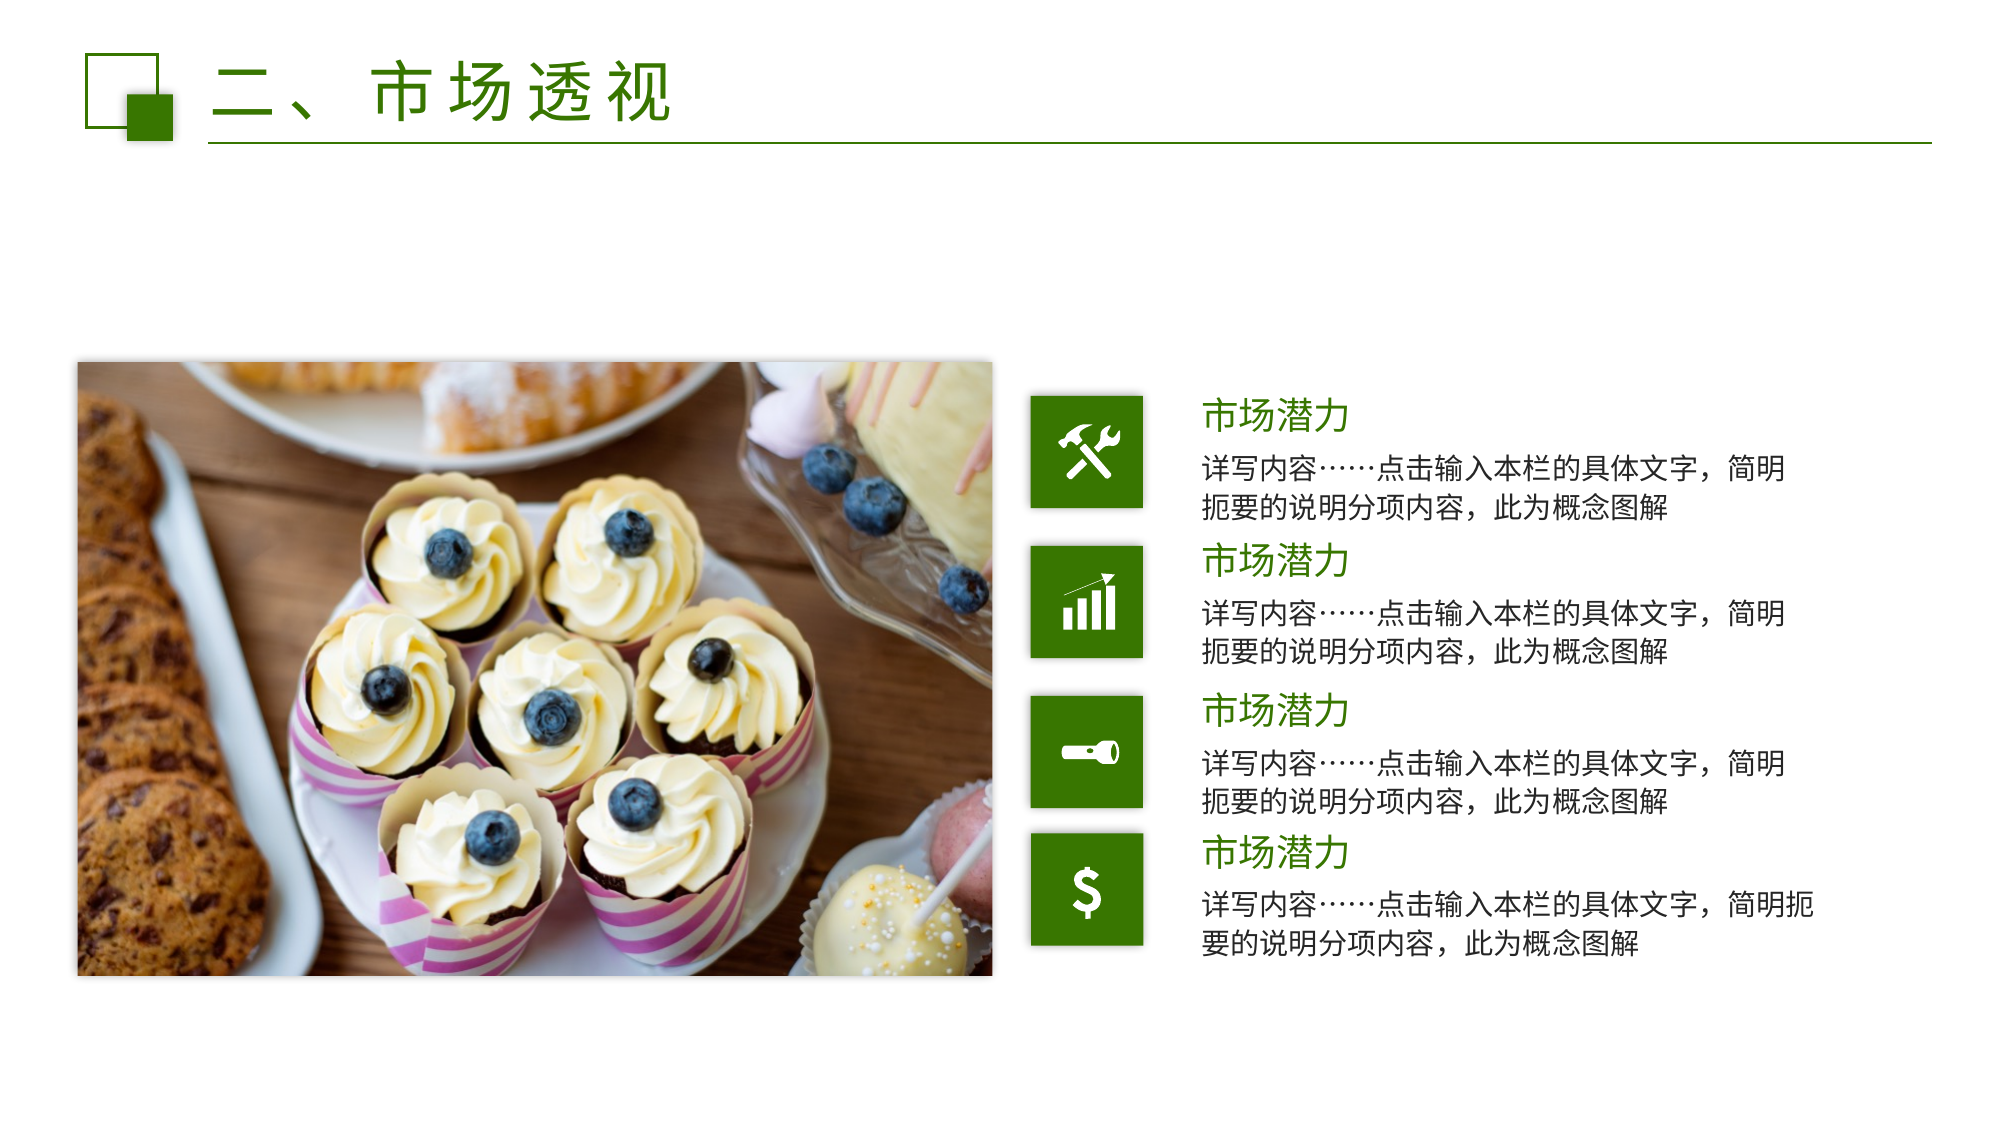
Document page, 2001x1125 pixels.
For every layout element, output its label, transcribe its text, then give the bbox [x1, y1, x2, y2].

text_box 详写内容……点击输入本栏的具体文字，简明扼要的说明分项内容，此为概念图解 [1201, 741, 1812, 819]
text_box 市场潜力 [1201, 537, 1621, 583]
text_box [1030, 545, 1144, 659]
text_box 市场潜力 [1201, 687, 1621, 733]
text_box 市场潜力 [1201, 392, 1621, 438]
text_box [1061, 740, 1120, 764]
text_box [1063, 574, 1116, 630]
text_box 详写内容……点击输入本栏的具体文字，简明扼要的说明分项内容，此为概念图解 [1201, 883, 1825, 961]
text_box [1066, 458, 1088, 480]
text_box [1079, 443, 1112, 479]
text_box 详写内容……点击输入本栏的具体文字，简明扼要的说明分项内容，此为概念图解 [1201, 446, 1812, 524]
text_box 市场潜力 [1201, 828, 1621, 874]
text_box [1030, 832, 1145, 947]
text_box [1072, 866, 1101, 919]
text_box [1093, 425, 1121, 453]
text_box [1058, 424, 1093, 448]
text_box 详写内容……点击输入本栏的具体文字，简明扼要的说明分项内容，此为概念图解 [1201, 591, 1812, 669]
text_box [1030, 395, 1144, 509]
text_box [1030, 695, 1144, 809]
text_box [77, 361, 993, 977]
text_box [86, 54, 174, 141]
text_box 二、市场透视 [198, 58, 1489, 131]
